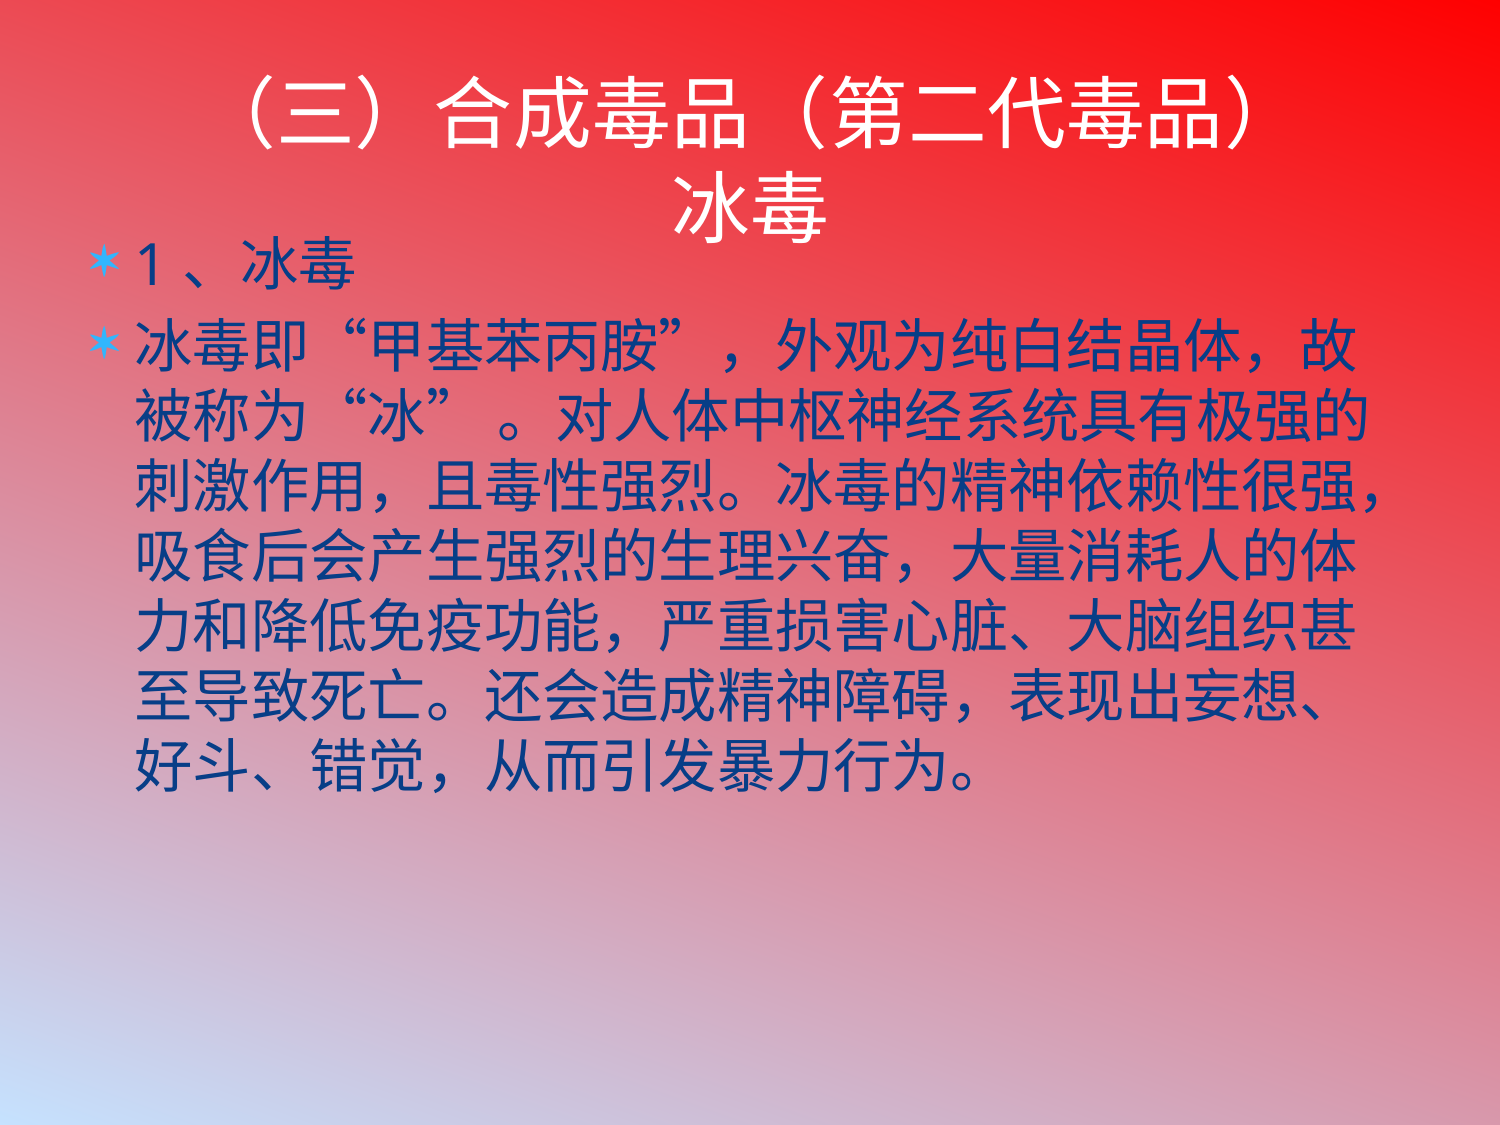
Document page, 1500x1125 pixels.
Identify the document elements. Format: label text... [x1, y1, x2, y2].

list 1、冰毒 冰毒即“甲基苯丙胺”，外观为纯白结晶体，故被称为“冰” 。对人体中枢神经系统具有极强的刺激作用，且毒性强烈。冰毒的精神依赖性很强，吸食后会产生强烈的生理兴奋，大量消耗人的体力和降低免疫功能，严重损害心脏、大脑组织甚至导致死亡。还会造成精神障碍，表现出妄想、好斗、错觉，从而引发暴力行为。 [74, 262, 1426, 1006]
title （三）合成毒品（第二代毒品） 冰毒 [74, 55, 1426, 262]
